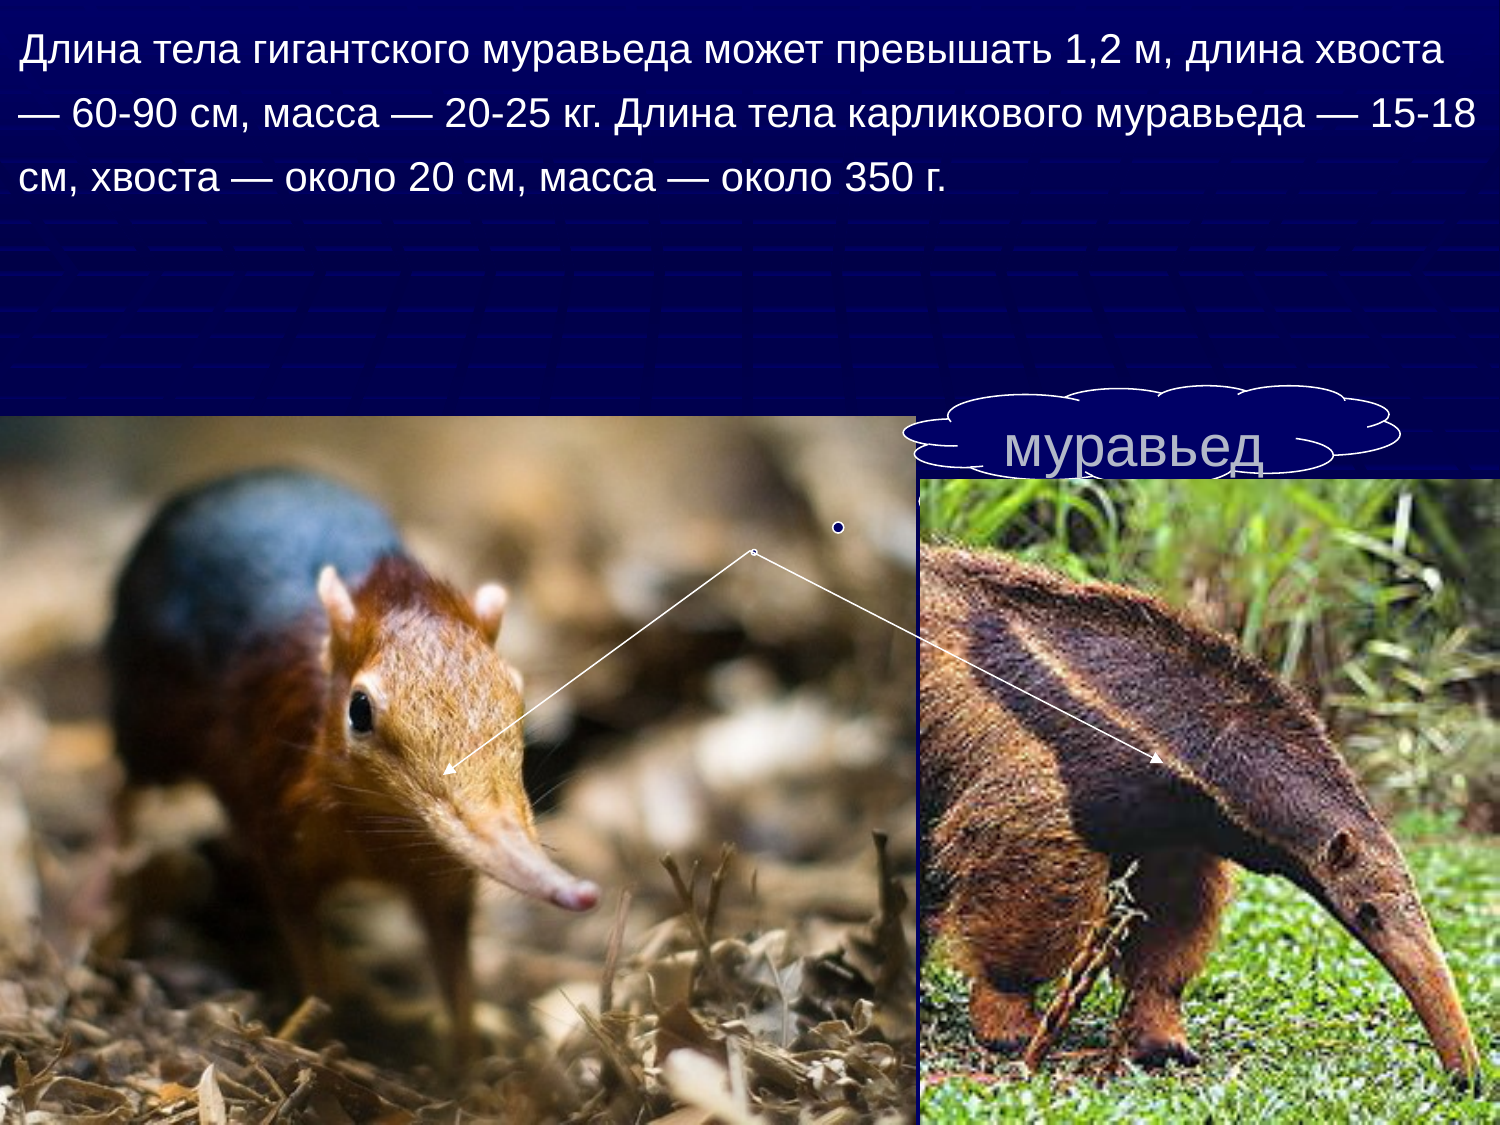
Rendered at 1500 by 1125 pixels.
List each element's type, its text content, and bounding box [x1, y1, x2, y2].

list Длина тела гигантского муравьеда может превышать 1,2 м, длина хвоста — 60-90 см, масса — 20-25 кг. Длина тела карликового муравьеда — 15-18 см, хвоста — около 20 см, масса — около 350 г. [0, 0, 1500, 256]
picture [0, 416, 916, 1125]
picture [919, 479, 1500, 1125]
text_box муравьед [920, 385, 1401, 478]
